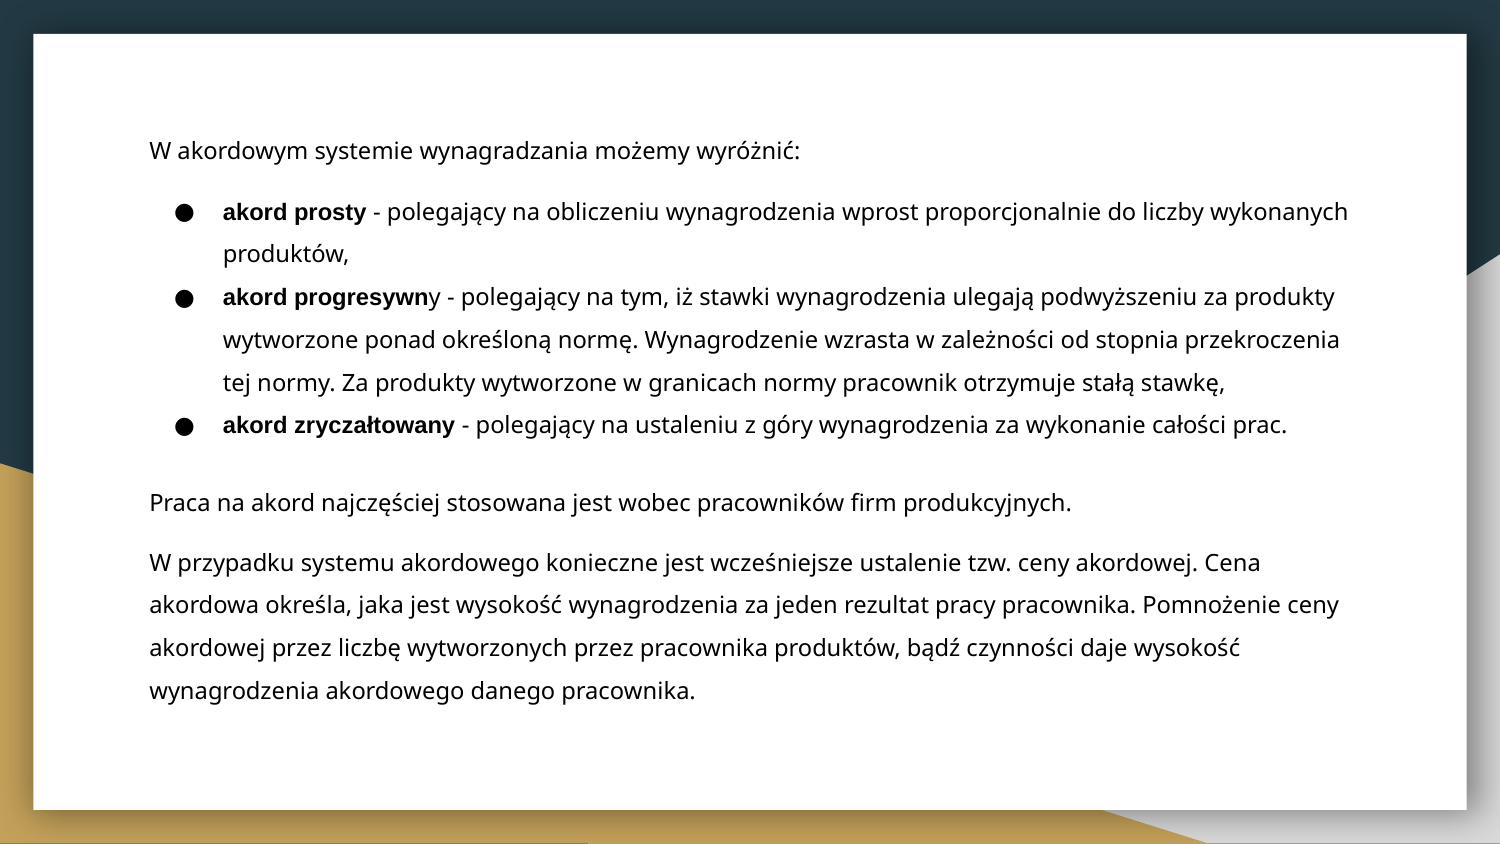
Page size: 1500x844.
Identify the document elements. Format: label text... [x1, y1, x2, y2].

list W akordowym systemie wynagradzania możemy wyróżnić: akord prosty - polegający na obliczeniu wynagrodzenia wprost proporcjonalnie do liczby wykonanych produktów, akord progresywny - polegający na tym, iż stawki wynagrodzenia ulegają podwyższeniu za produkty wytworzone ponad określoną normę. Wynagrodzenie wzrasta w zależności od stopnia przekroczenia tej normy. Za produkty wytworzone w granicach normy pracownik otrzymuje stałą stawkę, akord zryczałtowany - polegający na ustaleniu z góry wynagrodzenia za wykonanie całości prac. Praca na akord najczęściej stosowana jest wobec pracowników firm produkcyjnych. W przypadku systemu akordowego konieczne jest wcześniejsze ustalenie tzw. ceny akordowej. Cena akordowa określa, jaka jest wysokość wynagrodzenia za jeden rezultat pracy pracownika. Pomnożenie ceny akordowej przez liczbę wytworzonych przez pracownika produktów, bądź czynności daje wysokość wynagrodzenia akordowego danego pracownika. [134, 107, 1366, 729]
